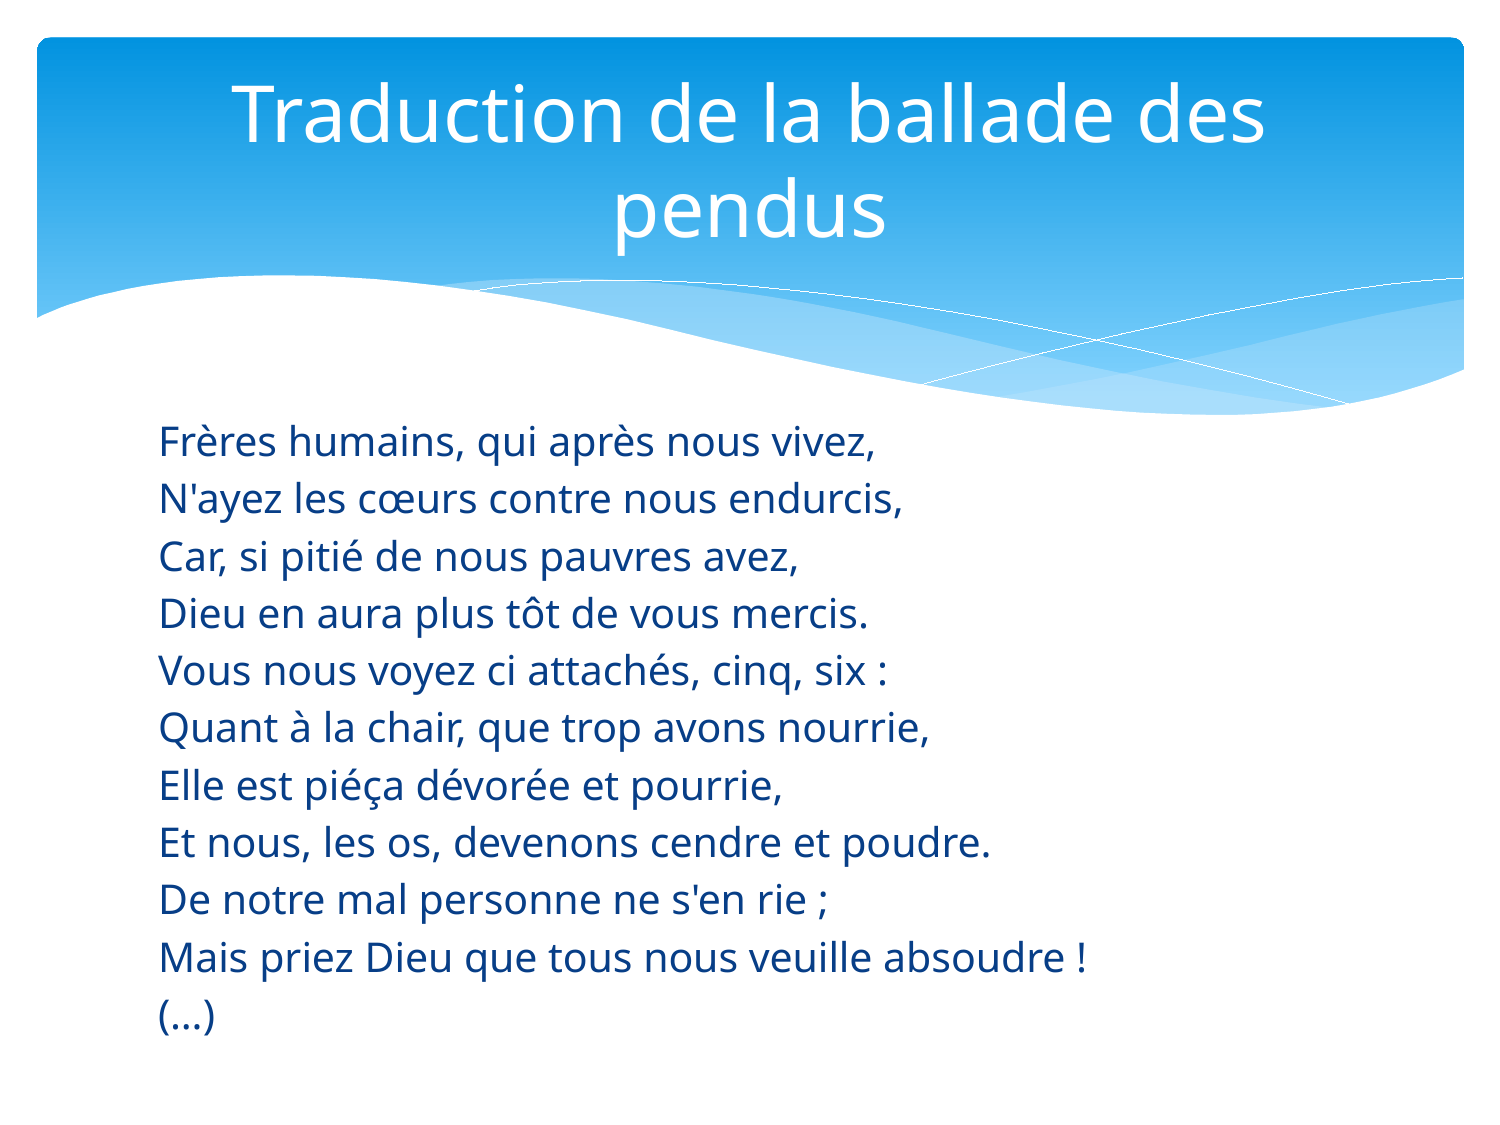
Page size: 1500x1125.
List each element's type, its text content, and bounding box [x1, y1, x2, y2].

title Traduction de la ballade des pendus [75, 55, 1425, 261]
list Frères humains, qui après nous vivez, N'ayez les cœurs contre nous endurcis, Car, si pitié de nous pauvres avez, Dieu en aura plus tôt de vous mercis. Vous nous voyez ci attachés, cinq, six : Quant à la chair, que trop avons nourrie, Elle est piéça dévorée et pourrie, Et nous, les os, devenons cendre et poudre. De notre mal personne ne s'en rie ; Mais priez Dieu que tous nous veuille absoudre ! (…) [143, 408, 1182, 1051]
